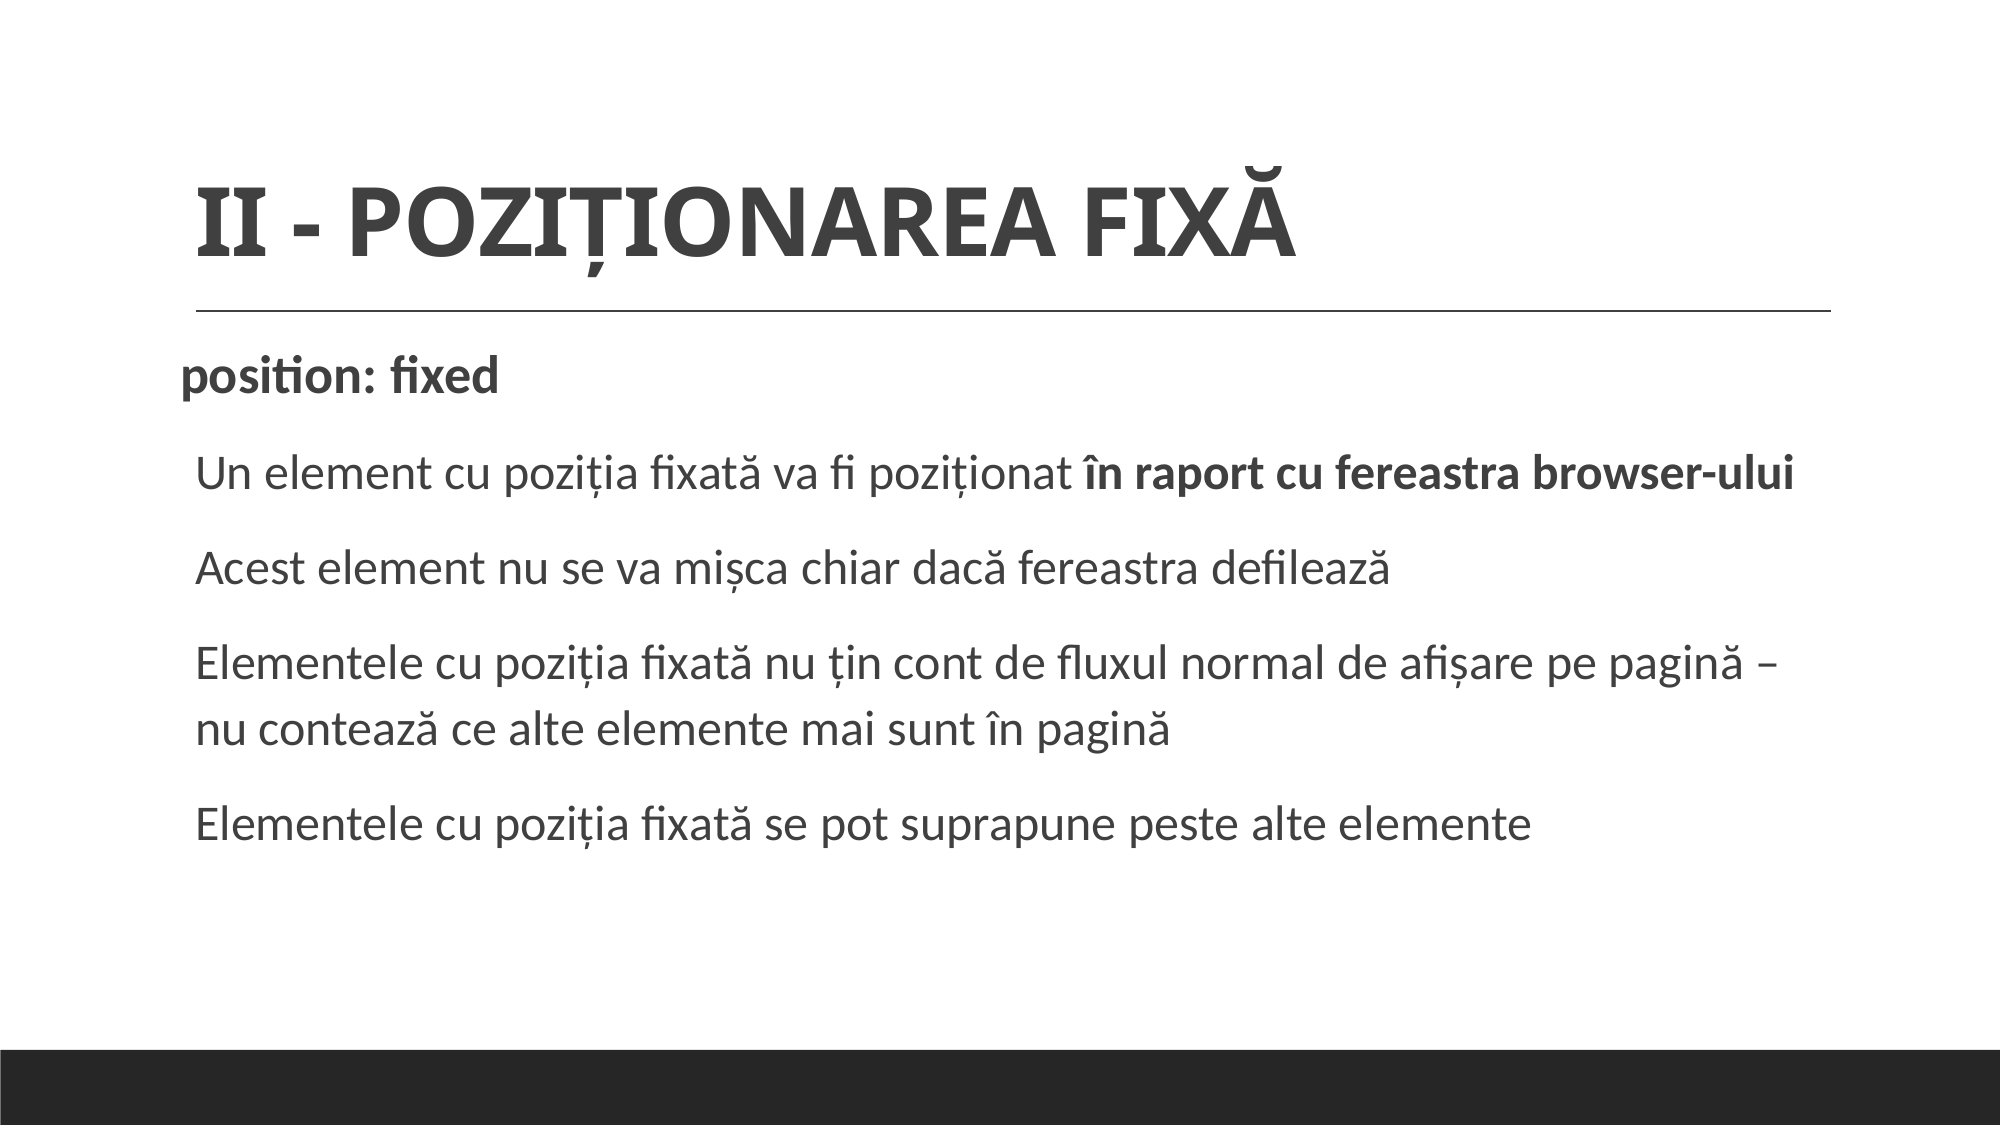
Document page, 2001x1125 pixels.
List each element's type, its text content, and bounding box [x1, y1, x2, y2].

list position: fixed Un element cu poziția fixată va fi poziționat în raport cu fereastra browser-ului Acest element nu se va mişca chiar dacă fereastra defilează Elementele cu poziţia fixată nu ţin cont de fluxul normal de afişare pe pagină – nu contează ce alte elemente mai sunt în pagină Elementele cu poziţia fixată se pot suprapune peste alte elemente [180, 324, 1830, 1010]
title II - POZIŢIONAREA FIXĂ [180, 47, 1830, 285]
